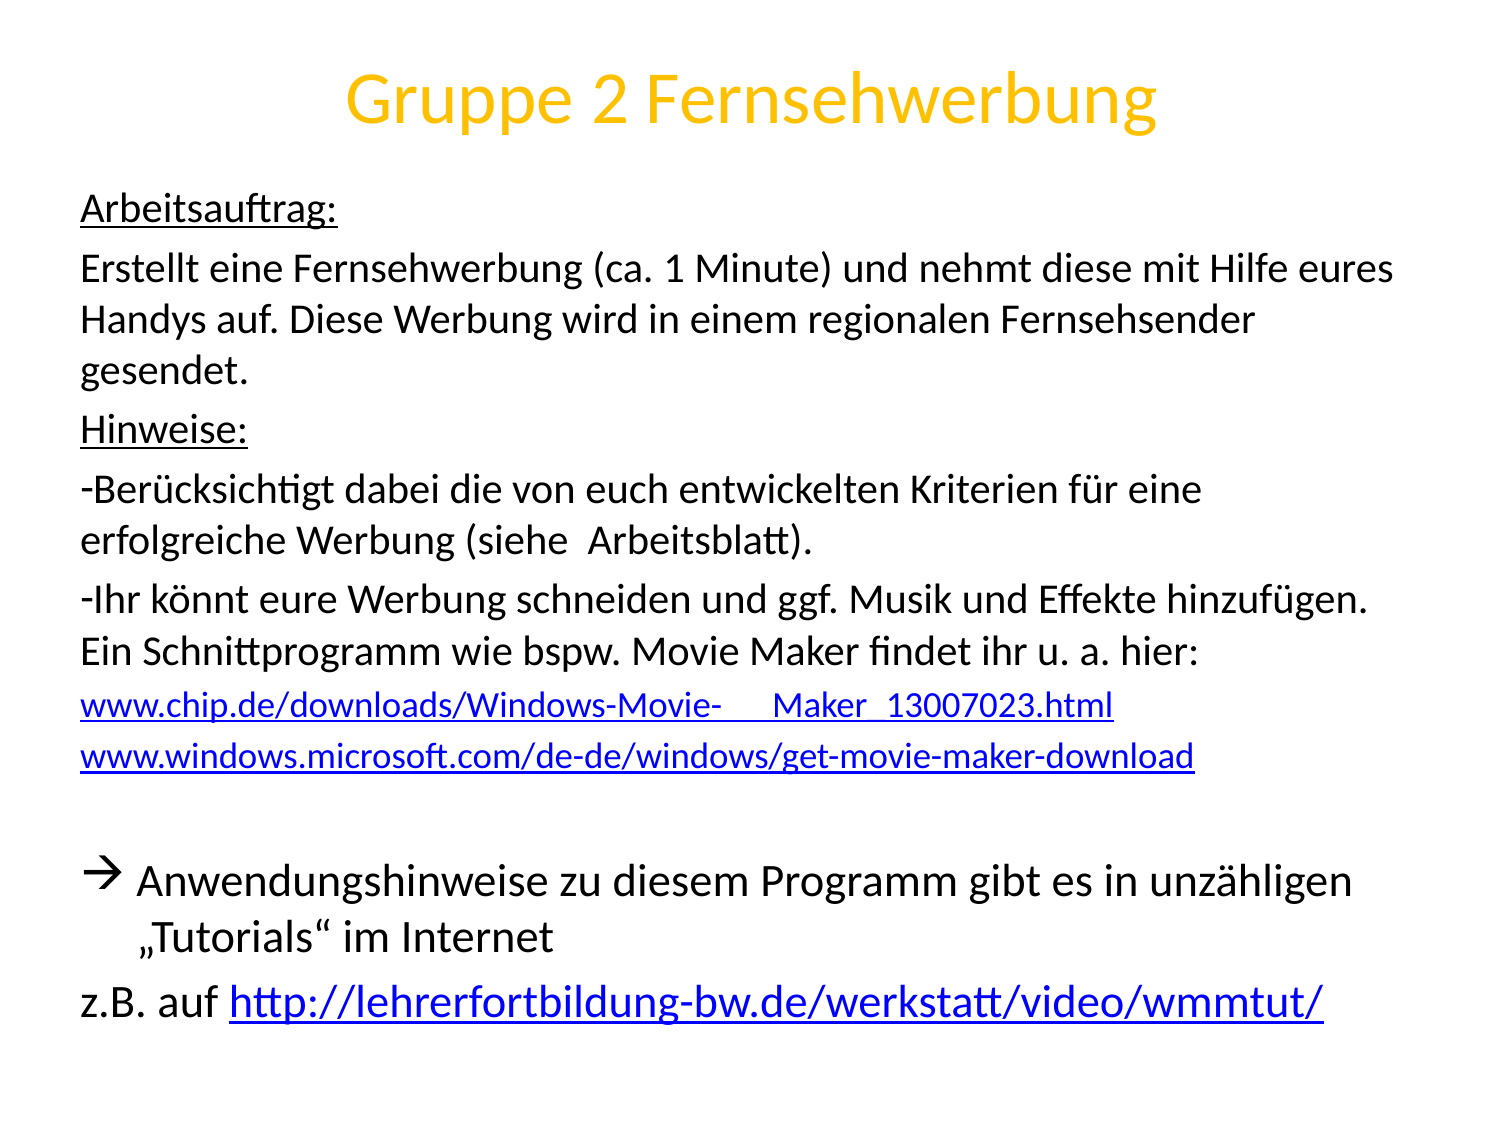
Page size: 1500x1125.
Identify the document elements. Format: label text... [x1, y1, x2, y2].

list Arbeitsauftrag: Erstellt eine Fernsehwerbung (ca. 1 Minute) und nehmt diese mit Hilfe eures Handys auf. Diese Werbung wird in einem regionalen Fernsehsender gesendet. Hinweise: Berücksichtigt dabei die von euch entwickelten Kriterien für eine erfolgreiche Werbung (siehe Arbeitsblatt). Ihr könnt eure Werbung schneiden und ggf. Musik und Effekte hinzufügen. Ein Schnittprogramm wie bspw. Movie Maker findet ihr u. a. hier: www.chip.de/downloads/Windows-Movie- Maker_13007023.html www.windows.microsoft.com/de-de/windows/get-movie-maker-download Anwendungshinweise zu diesem Programm gibt es in unzähligen „Tutorials“ im Internet z.B. auf http://lehrerfortbildung-bw.de/werkstatt/video/wmmtut/ [64, 172, 1415, 1035]
title Gruppe 2 Fernsehwerbung [76, 0, 1427, 188]
